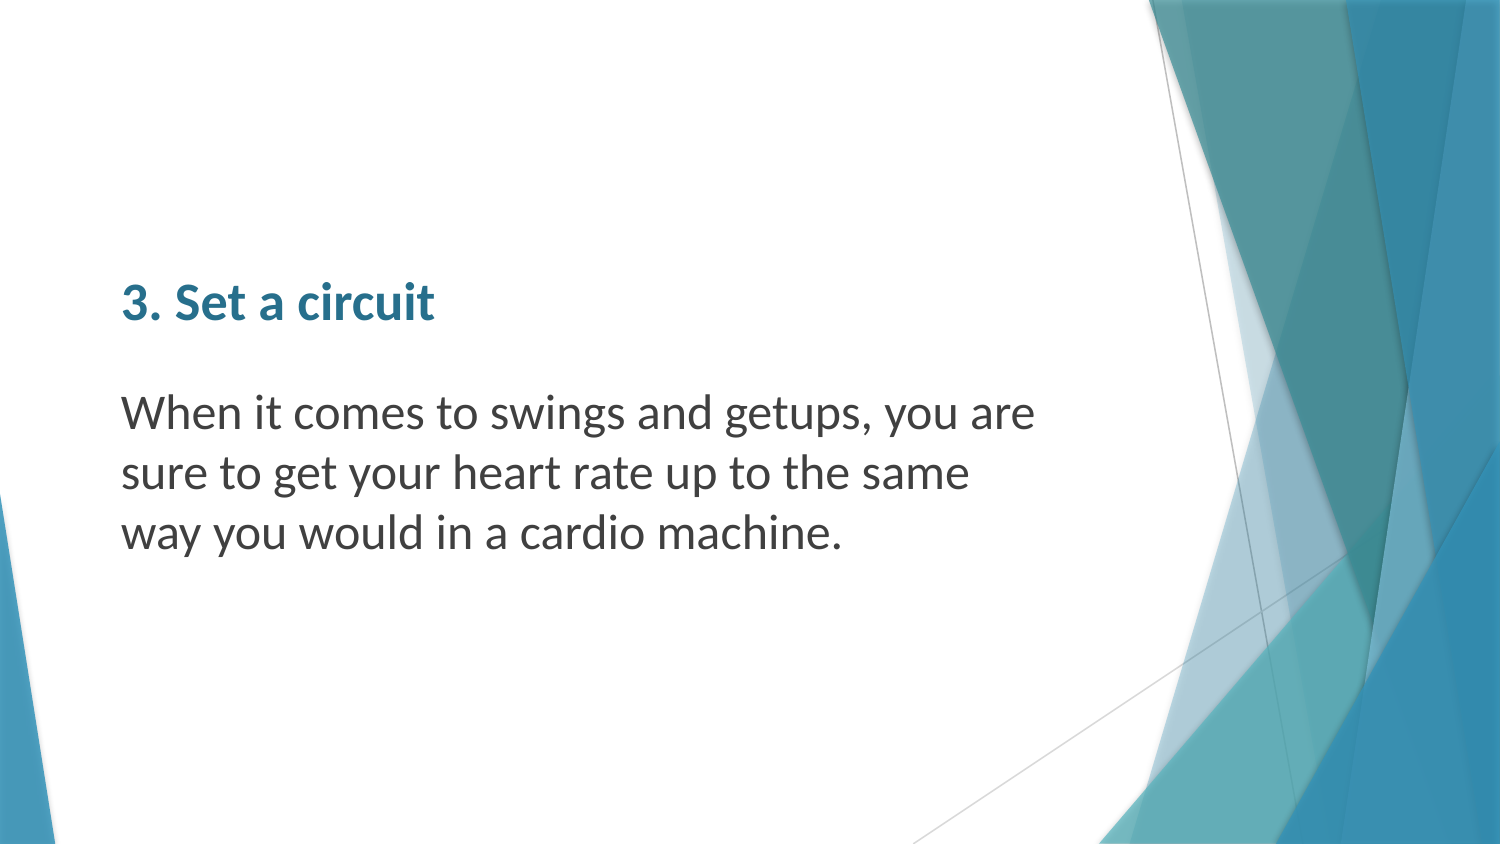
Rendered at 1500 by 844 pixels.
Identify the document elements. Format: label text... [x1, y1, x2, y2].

list When it comes to swings and getups, you are sure to get your heart rate up to the same way you would in a cardio machine. [105, 372, 1069, 588]
title 3. Set a circuit [105, 259, 1164, 346]
